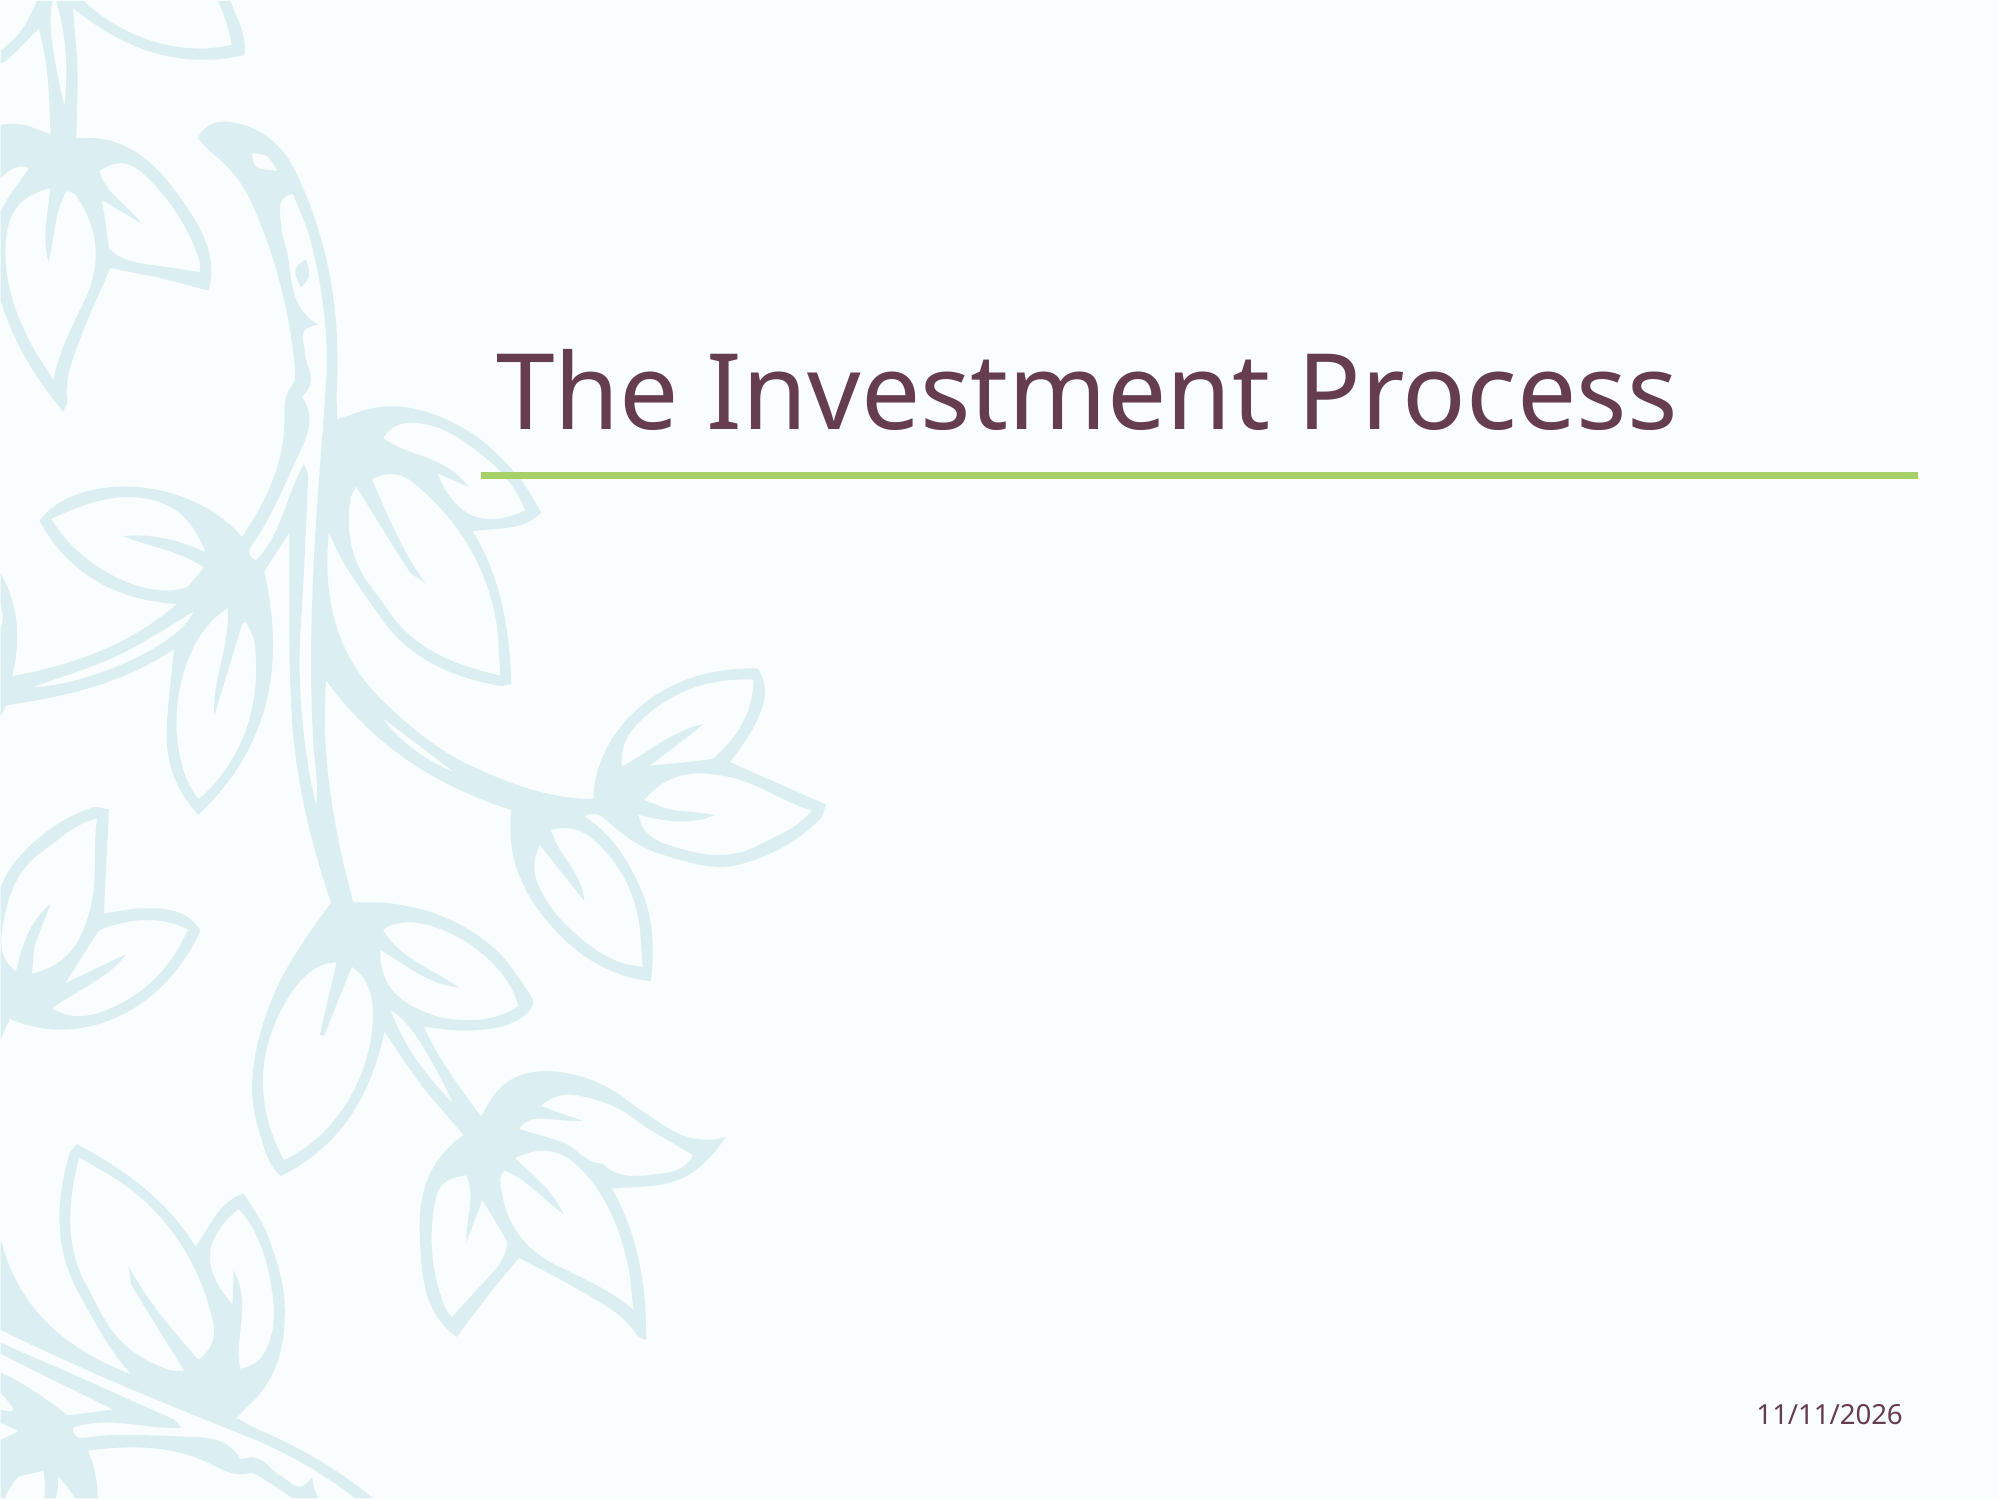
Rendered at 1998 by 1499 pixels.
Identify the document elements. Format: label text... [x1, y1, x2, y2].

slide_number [1468, 1375, 1918, 1456]
title The Investment Process [481, 322, 1940, 475]
